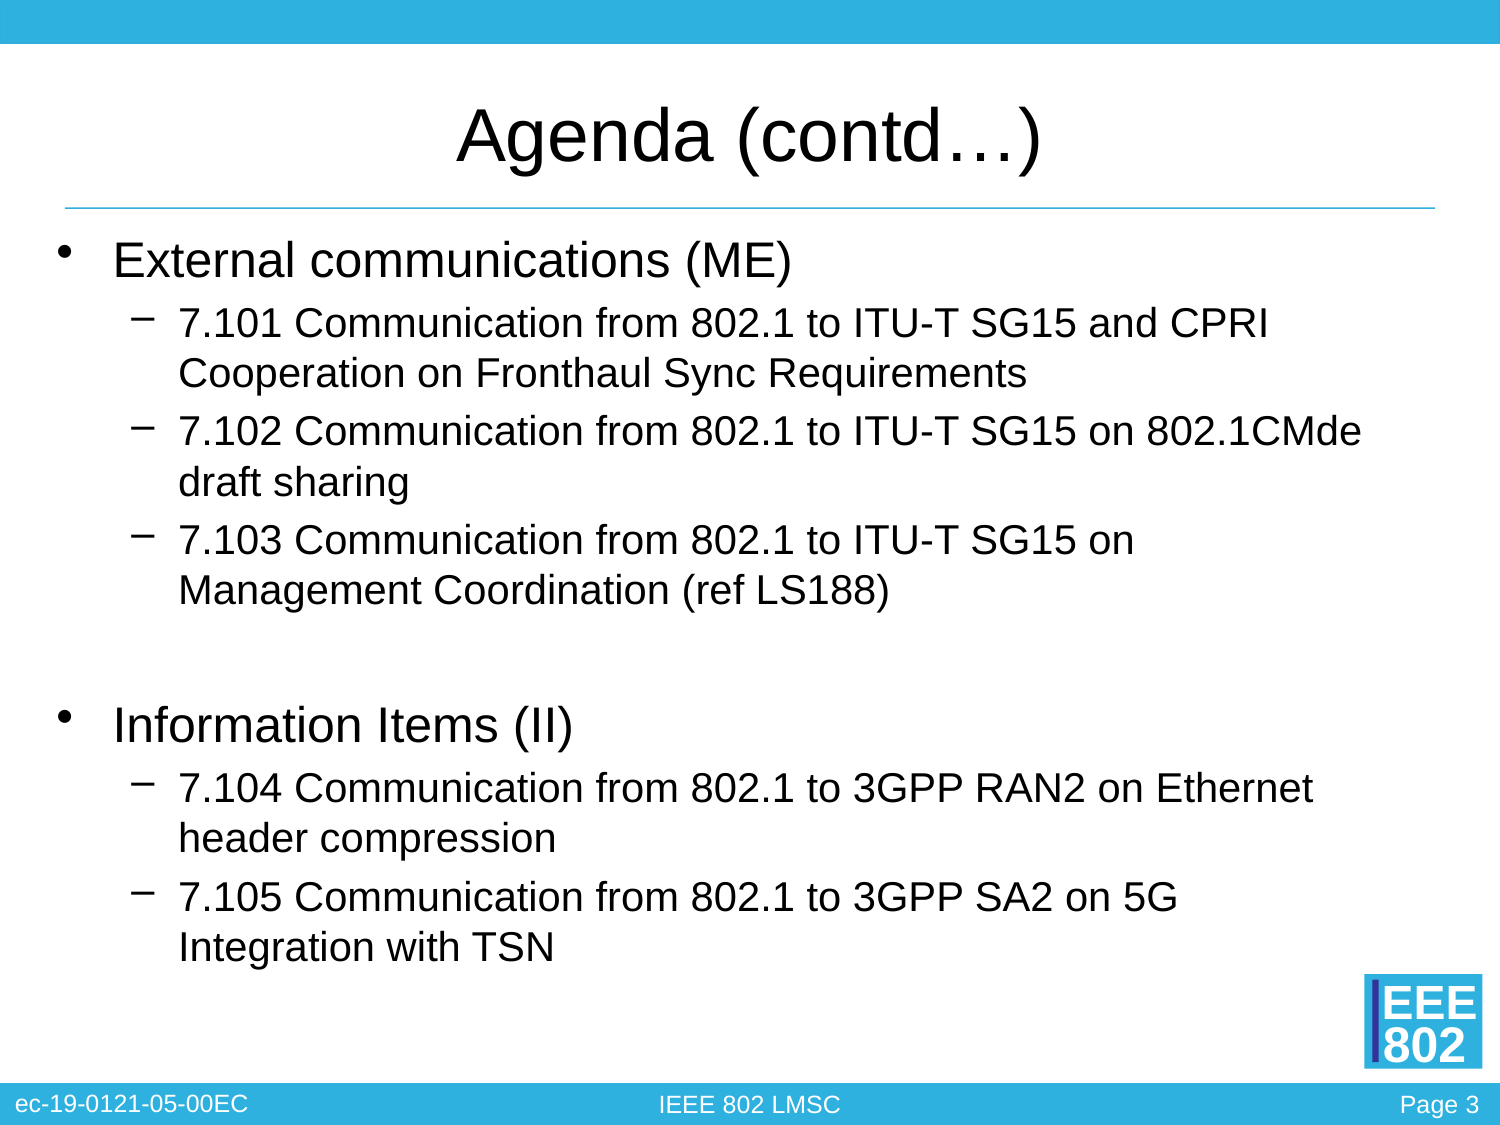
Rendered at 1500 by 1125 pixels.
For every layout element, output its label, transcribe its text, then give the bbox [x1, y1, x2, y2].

list External communications (ME) 7.101 Communication from 802.1 to ITU-T SG15 and CPRI Cooperation on Fronthaul Sync Requirements 7.102 Communication from 802.1 to ITU-T SG15 on 802.1CMde draft sharing 7.103 Communication from 802.1 to ITU-T SG15 on Management Coordination (ref LS188) Information Items (II) 7.104 Communication from 802.1 to 3GPP RAN2 on Ethernet header compression 7.105 Communication from 802.1 to 3GPP SA2 on 5G Integration with TSN [41, 220, 1392, 963]
title Agenda (contd…) [75, 66, 1425, 197]
